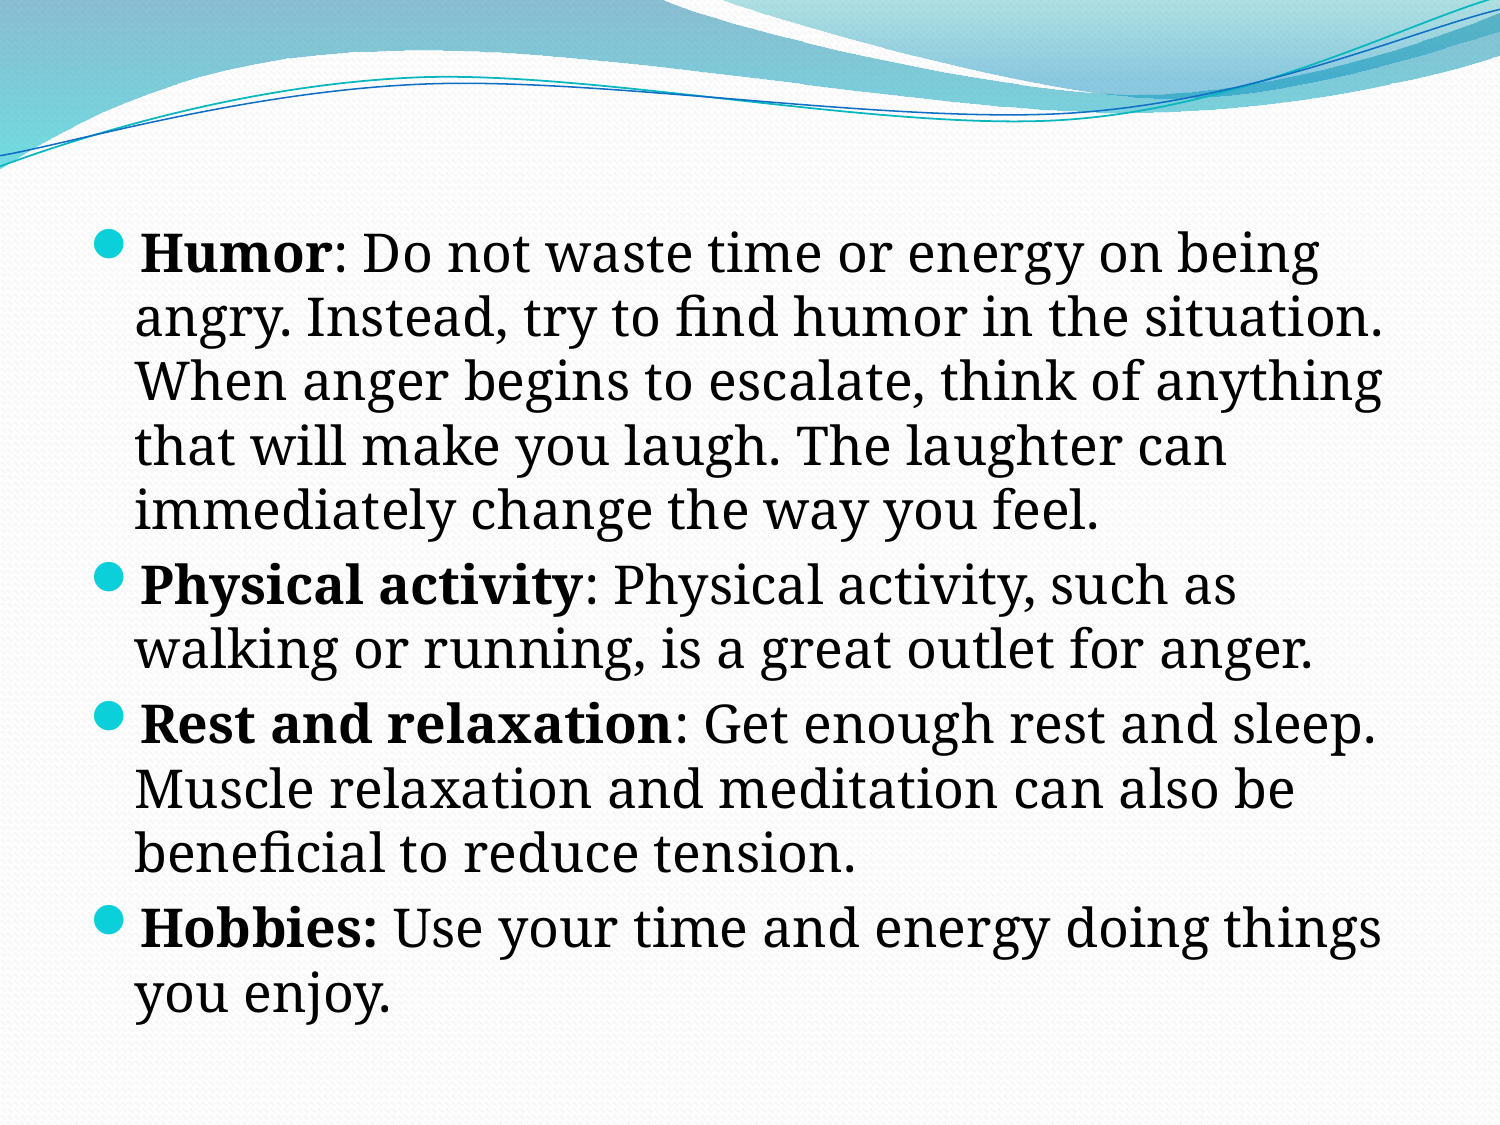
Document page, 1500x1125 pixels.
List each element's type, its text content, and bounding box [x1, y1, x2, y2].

list Humor: Do not waste time or energy on being angry. Instead, try to find humor in the situation. When anger begins to escalate, think of anything that will make you laugh. The laughter can immediately change the way you feel. Physical activity: Physical activity, such as walking or running, is a great outlet for anger. Rest and relaxation: Get enough rest and sleep. Muscle relaxation and meditation can also be beneficial to reduce tension. Hobbies: Use your time and energy doing things you enjoy. [75, 210, 1425, 1038]
